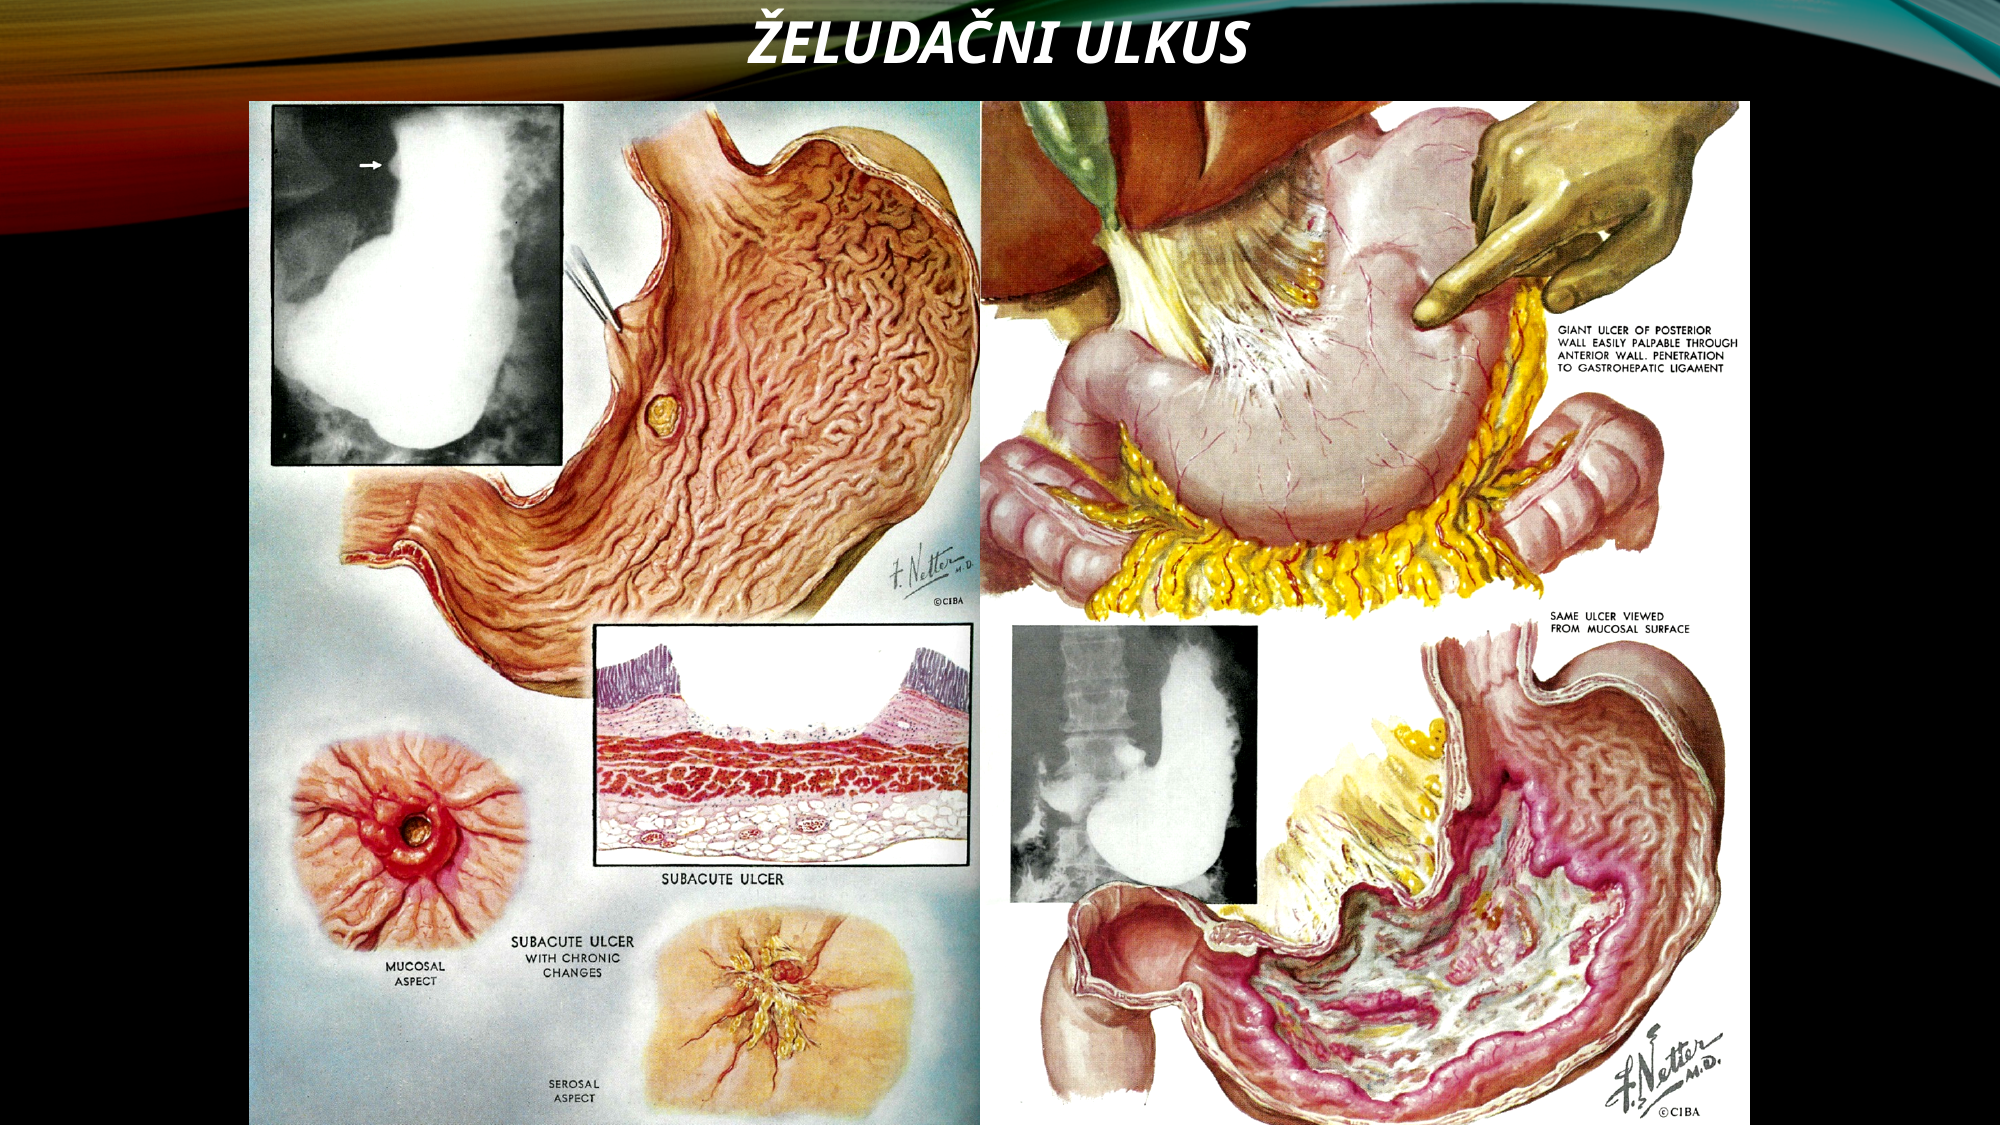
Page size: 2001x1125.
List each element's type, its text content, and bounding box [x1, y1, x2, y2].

title ŽELUDAČNI ULKUS [220, 0, 1780, 91]
picture [0, 0, 2000, 1125]
